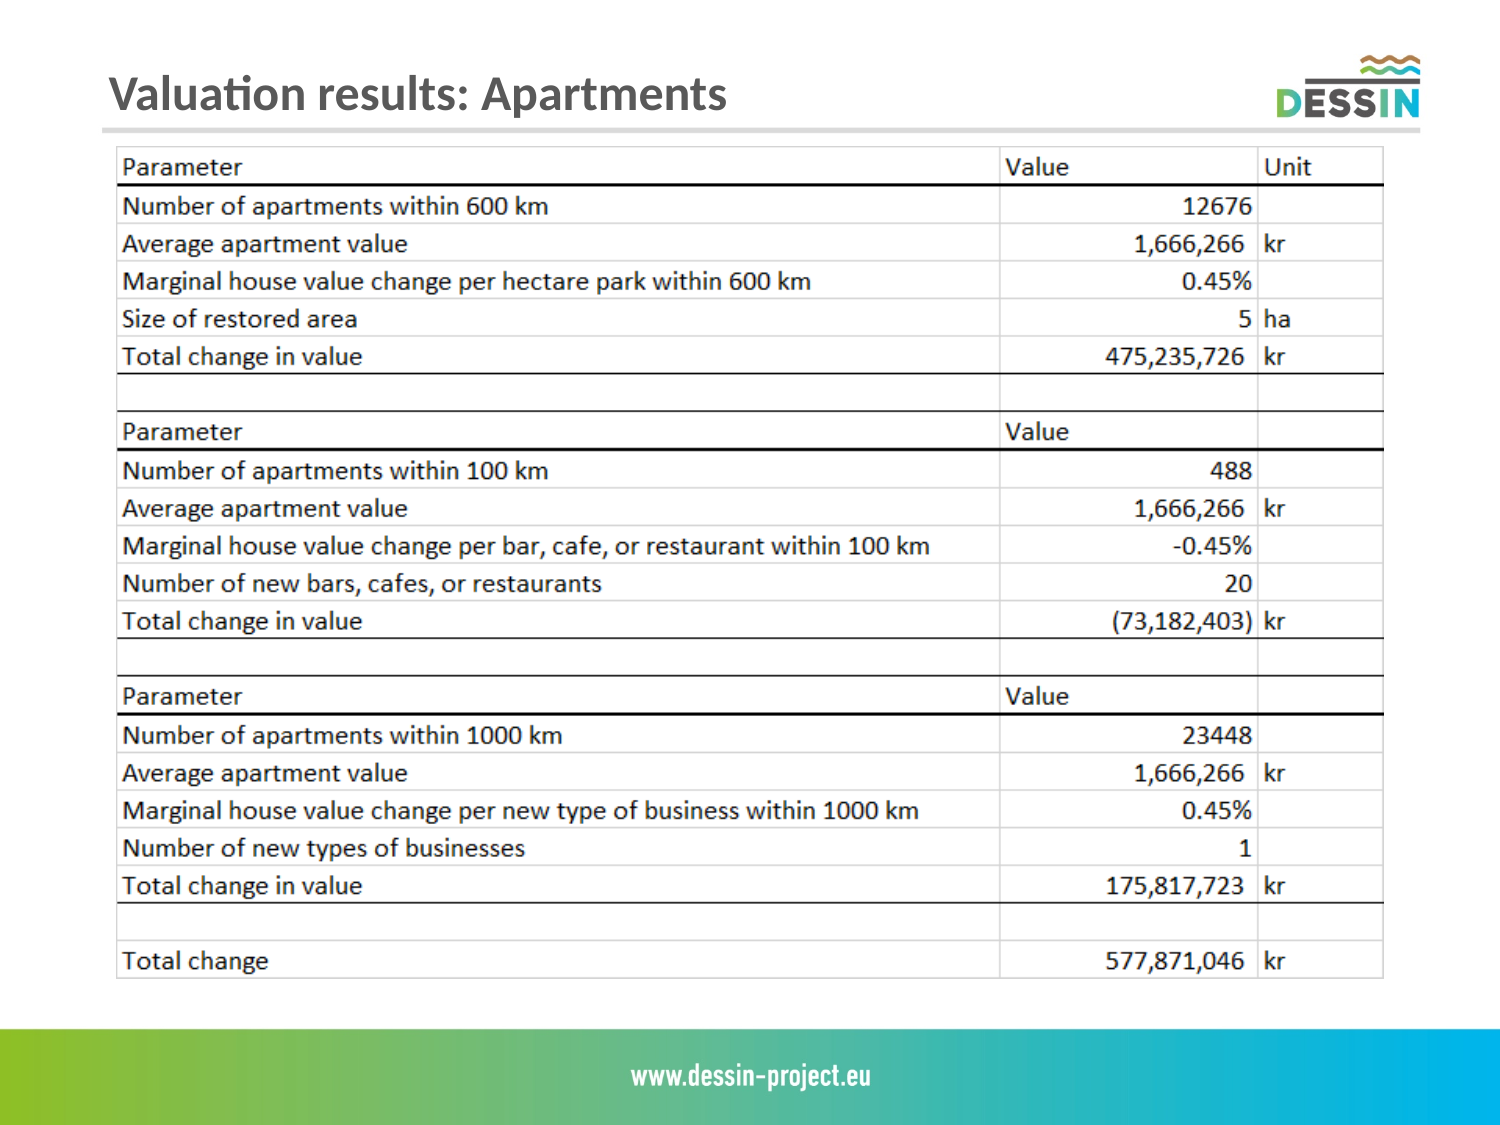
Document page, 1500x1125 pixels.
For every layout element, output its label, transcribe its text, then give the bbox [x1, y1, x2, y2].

text_box Valuation results: Apartments [93, 53, 926, 128]
picture [0, 0, 1500, 1125]
